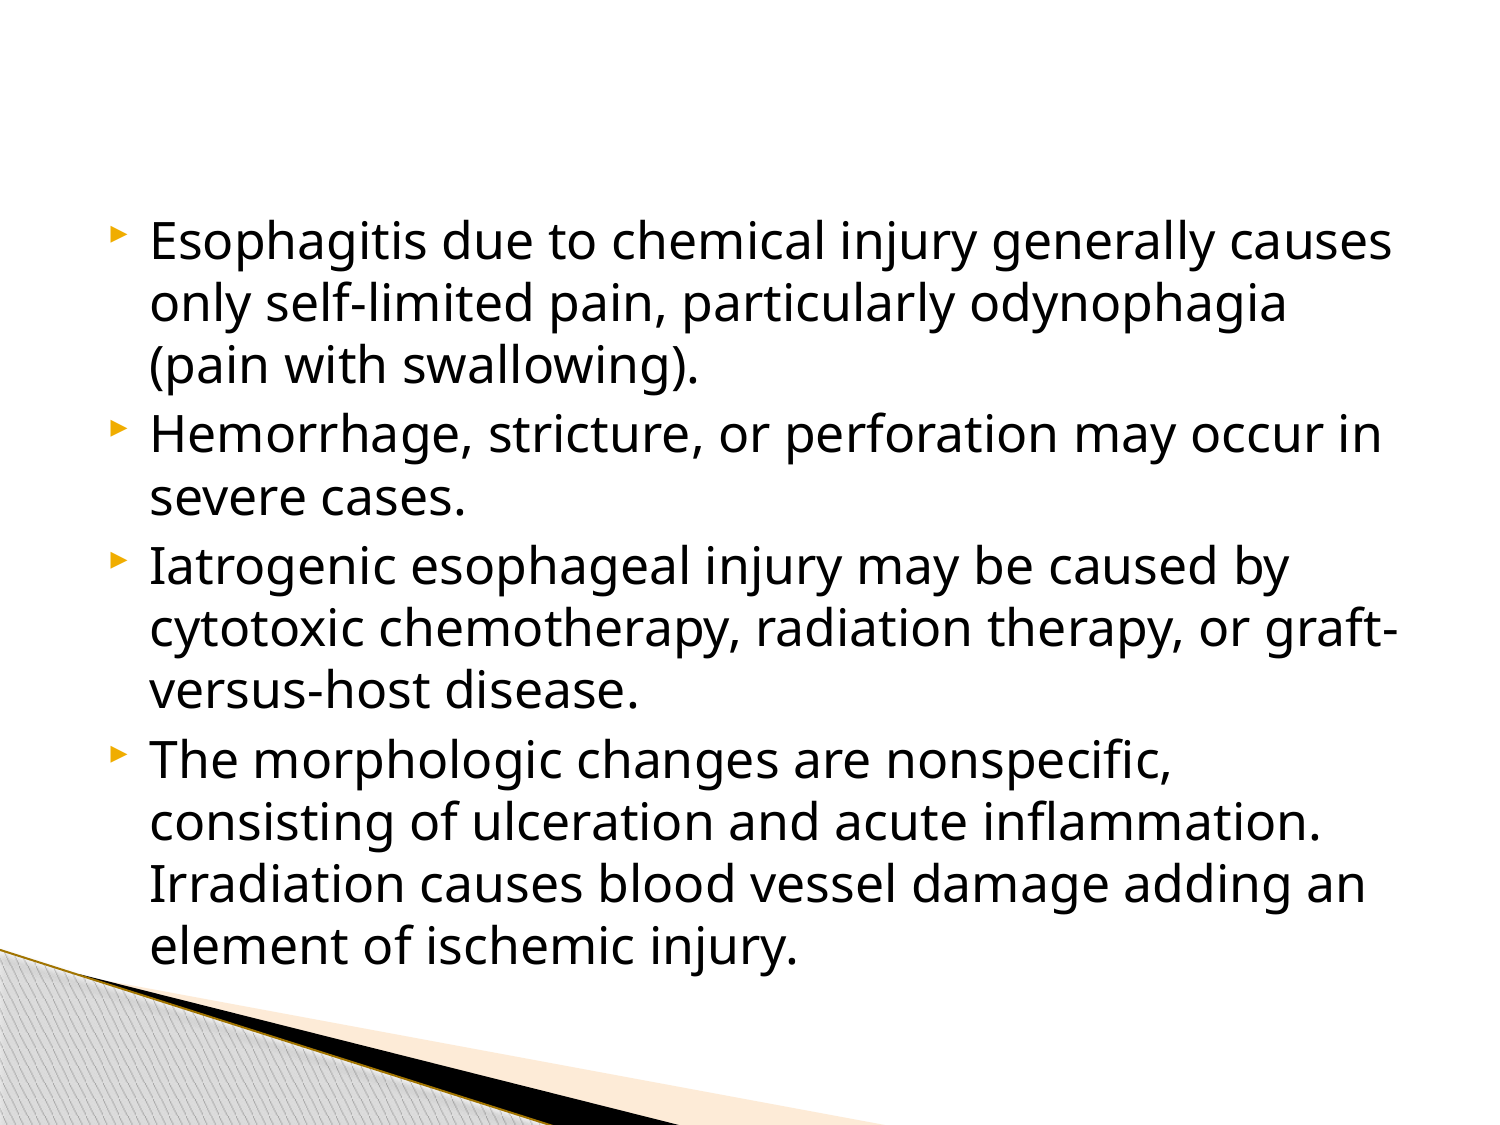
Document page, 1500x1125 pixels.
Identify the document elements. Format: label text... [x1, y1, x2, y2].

list Esophagitis due to chemical injury generally causes only self-limited pain, particularly odynophagia (pain with swallowing). Hemorrhage, stricture, or perforation may occur in severe cases. Iatrogenic esophageal injury may be caused by cytotoxic chemotherapy, radiation therapy, or graft-versus-host disease. The morphologic changes are nonspecific, consisting of ulceration and acute inflammation. Irradiation causes blood vessel damage adding an element of ischemic injury. [75, 200, 1425, 986]
